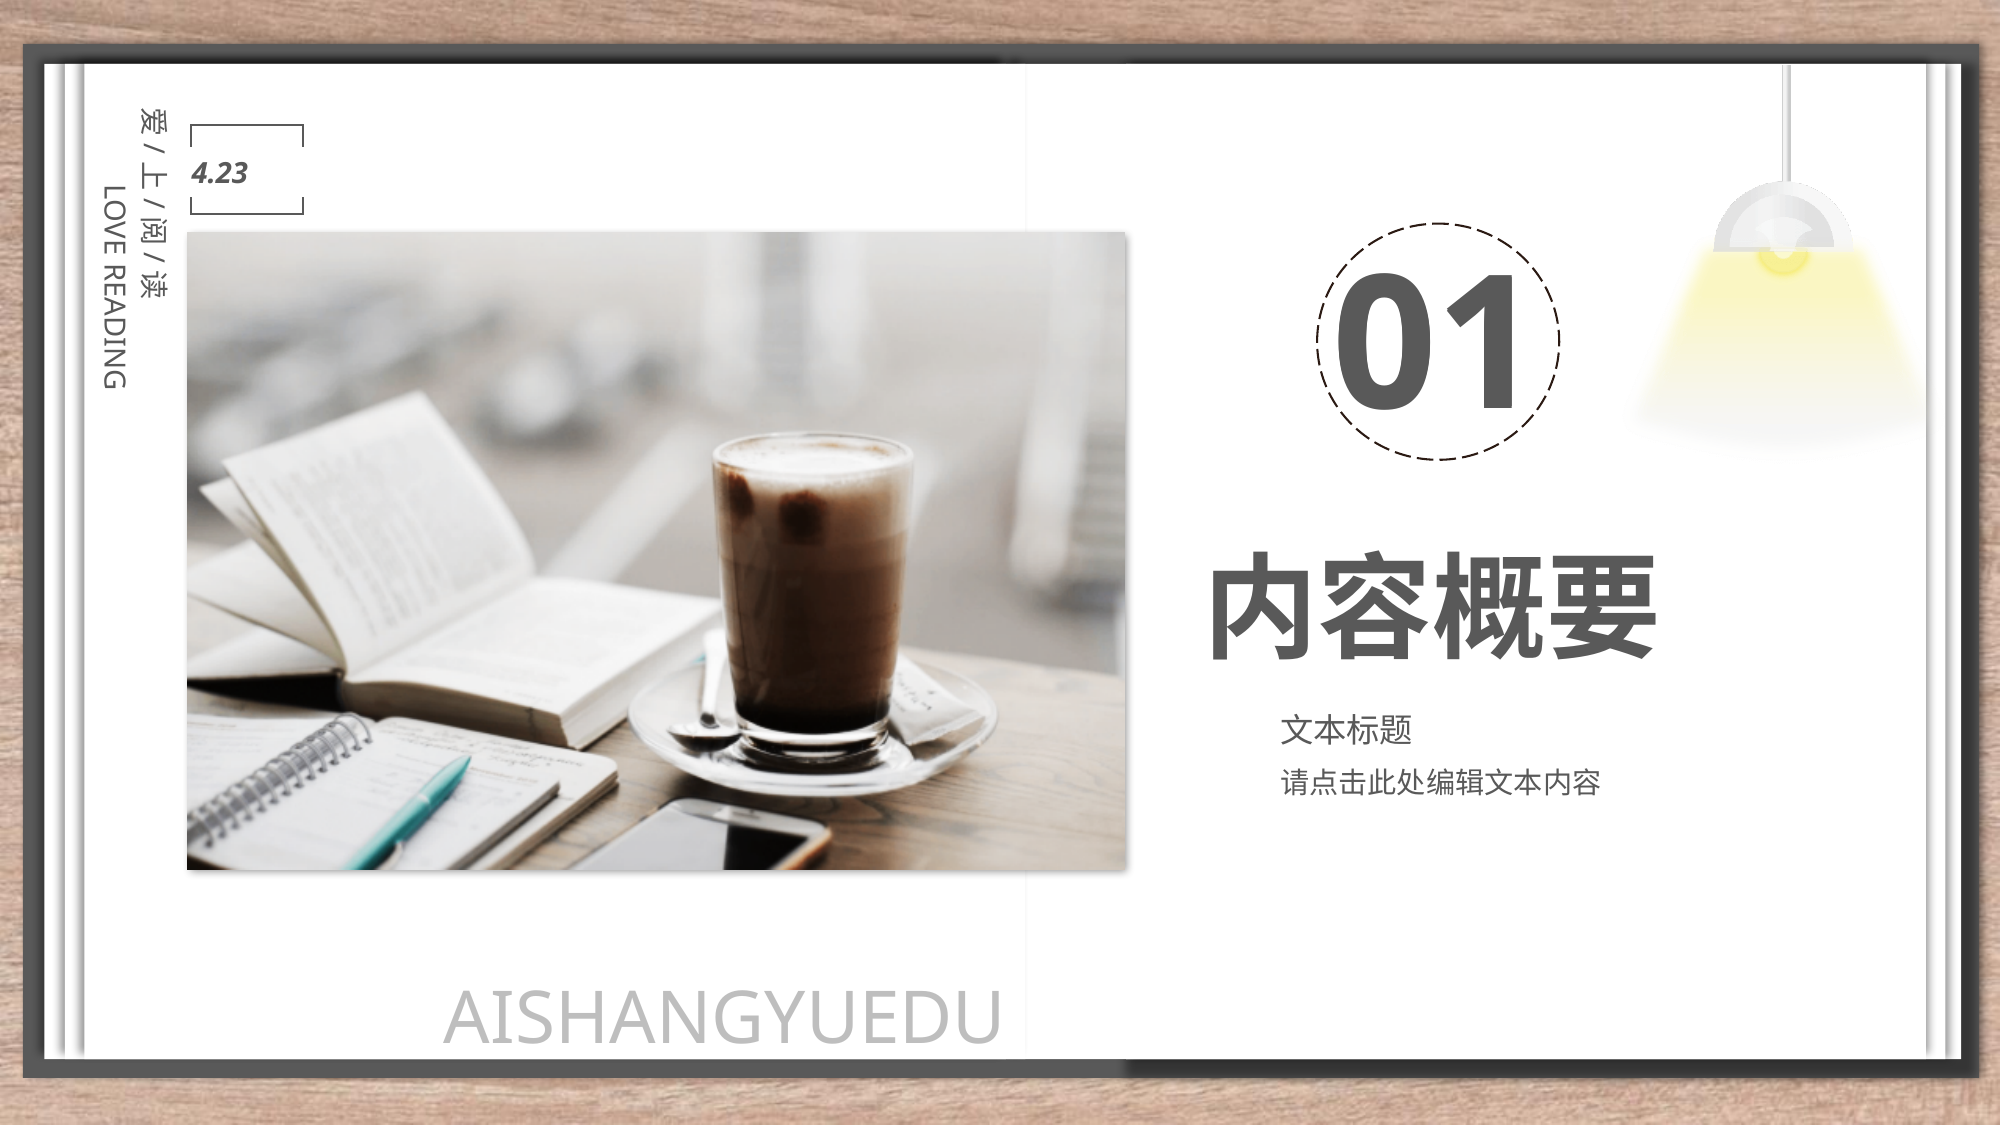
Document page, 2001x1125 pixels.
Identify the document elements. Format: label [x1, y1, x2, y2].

text_box [1265, 701, 1629, 808]
picture [0, 0, 2000, 1125]
text_box [1317, 215, 1560, 460]
text_box [176, 125, 326, 214]
text_box [44, 63, 1962, 1060]
